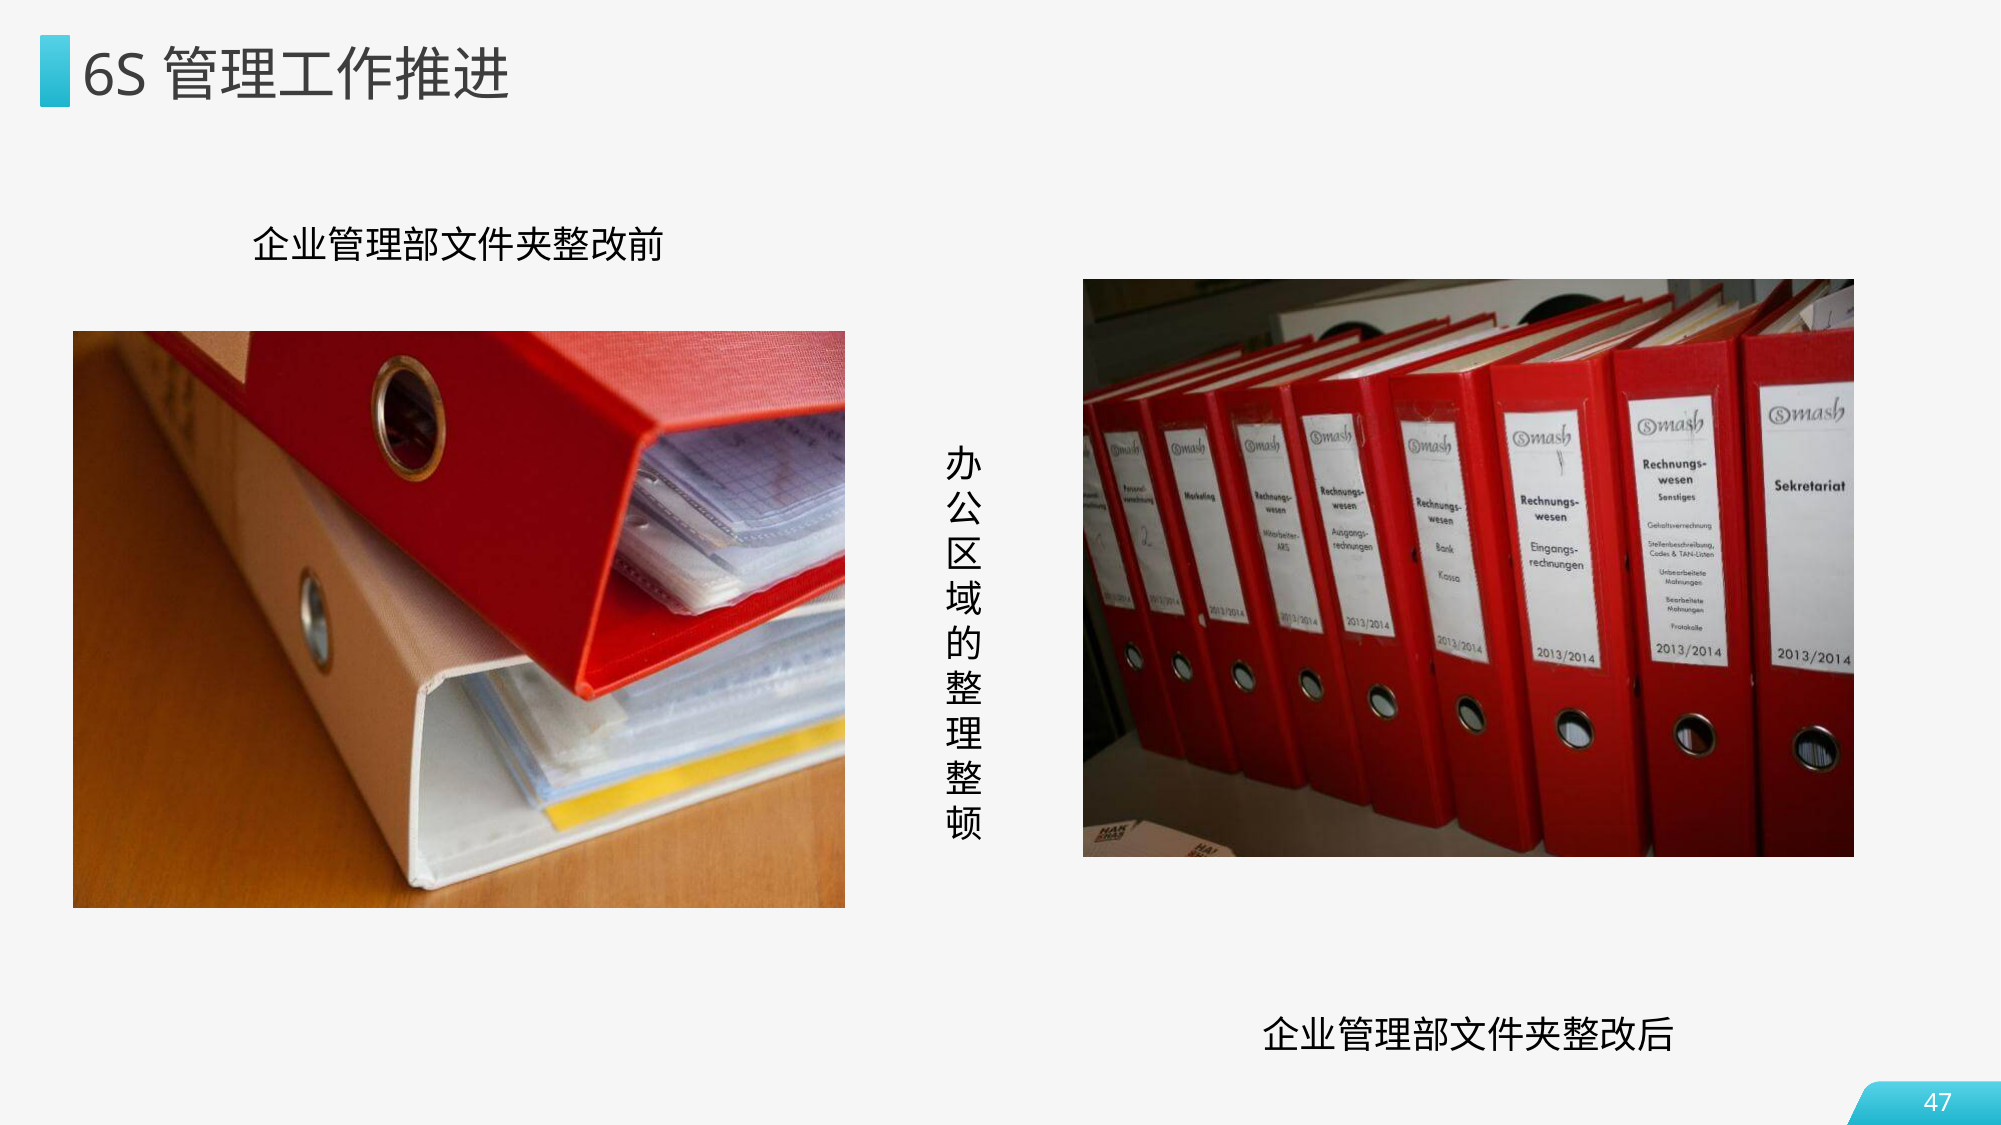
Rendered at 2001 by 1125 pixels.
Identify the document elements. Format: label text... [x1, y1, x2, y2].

text_box 6S管理工作推进 [82, 36, 1120, 107]
picture [1082, 279, 1855, 857]
picture [73, 331, 845, 908]
text_box 企业管理部文件夹整改前 [238, 213, 681, 274]
text_box [40, 35, 70, 107]
text_box 办公区域的整理整顿 [922, 432, 1005, 853]
text_box 企业管理部文件夹整改后 [1247, 1004, 1690, 1064]
